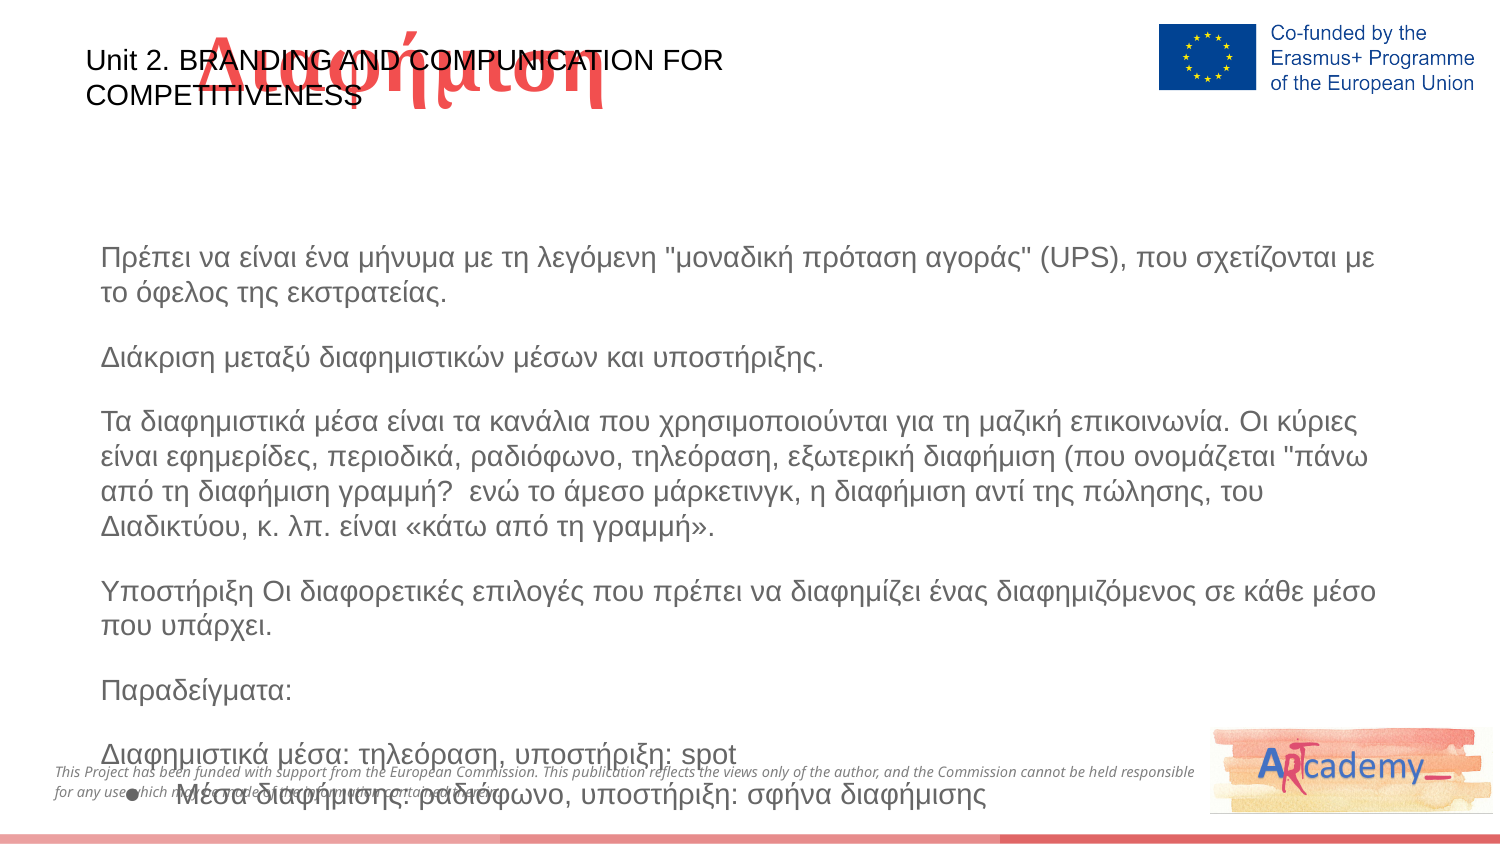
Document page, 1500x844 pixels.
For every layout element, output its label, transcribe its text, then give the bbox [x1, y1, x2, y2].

list Πρέπει να είναι ένα μήνυμα με τη λεγόμενη "μοναδική πρόταση αγοράς" (UPS), που σχετίζονται με το όφελος της εκστρατείας. Διάκριση μεταξύ διαφημιστικών μέσων και υποστήριξης. Τα διαφημιστικά μέσα είναι τα κανάλια που χρησιμοποιούνται για τη μαζική επικοινωνία. Οι κύριες είναι εφημερίδες, περιοδικά, ραδιόφωνο, τηλεόραση, εξωτερική διαφήμιση (που ονομάζεται "πάνω από τη διαφήμιση γραμμή? ενώ το άμεσο μάρκετινγκ, η διαφήμιση αντί της πώλησης, του Διαδικτύου, κ. λπ. είναι «κάτω από τη γραμμή». Υποστήριξη Οι διαφορετικές επιλογές που πρέπει να διαφημίζει ένας διαφημιζόμενος σε κάθε μέσο που υπάρχει. Παραδείγματα: Διαφημιστικά μέσα: τηλεόραση, υποστήριξη: spot Μέσα διαφήμισης: ραδιόφωνο, υποστήριξη: σφήνα διαφήμισης [85, 223, 1423, 777]
picture [1210, 709, 1493, 844]
title Διαφήμιση [180, 4, 1352, 212]
text_box This Project has been funded with support from the European Commission. This publication reflects the views only of the author, and the Commission cannot be held responsible for any use which may be made of the information contained therein. [39, 754, 1205, 799]
text_box Unit 2. BRANDING AND COMPUNICATION FOR COMPETITIVENESS [70, 33, 750, 119]
picture [1158, 24, 1474, 94]
